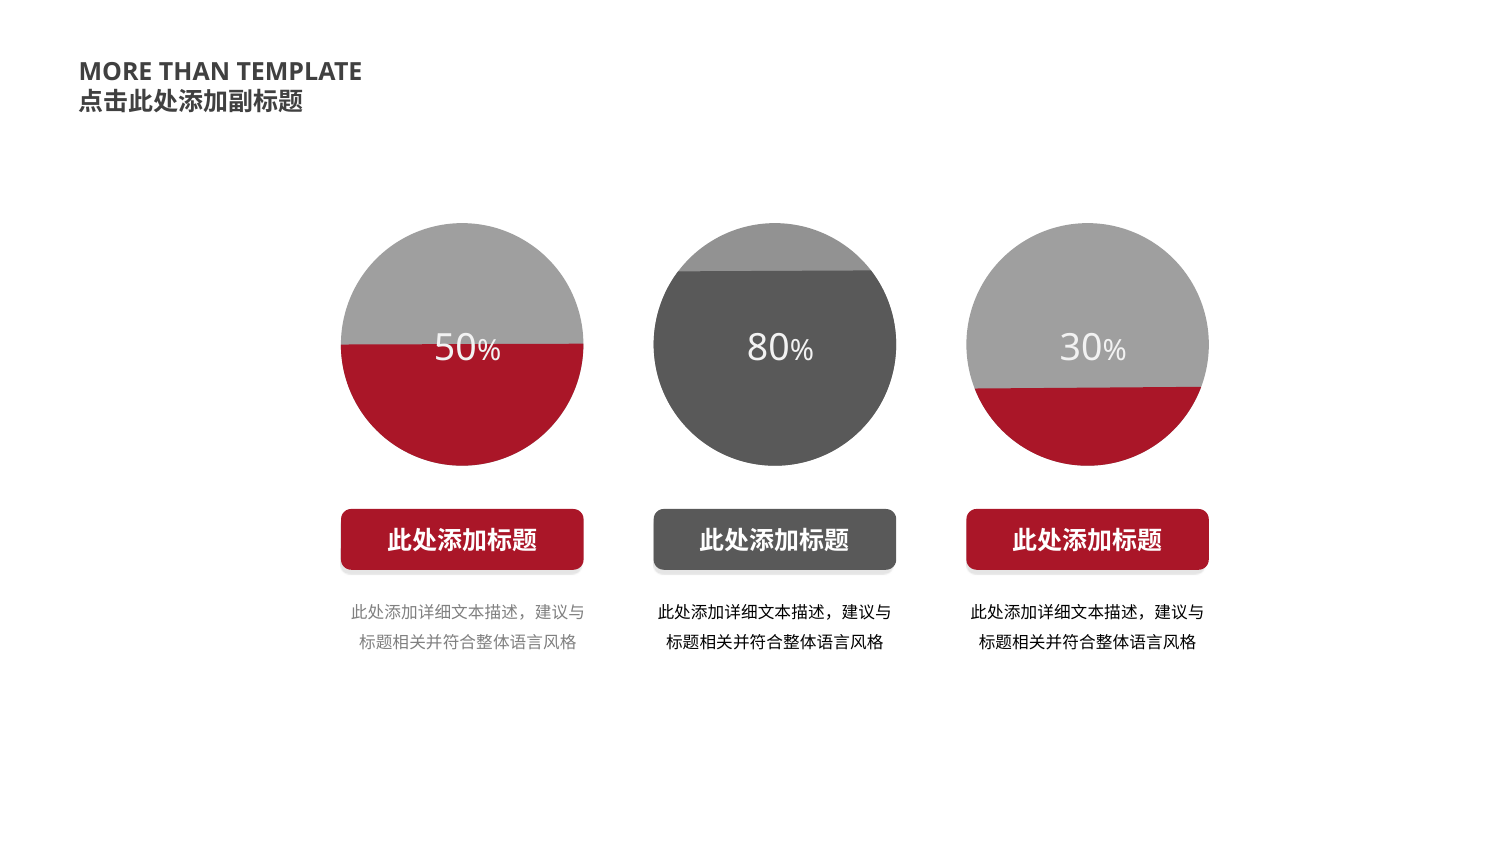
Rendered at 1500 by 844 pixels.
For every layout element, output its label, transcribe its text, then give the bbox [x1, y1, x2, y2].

text_box 此处添加标题 [651, 506, 899, 572]
text_box 此处添加标题 [964, 506, 1211, 572]
text_box 此处添加详细文本描述，建议与标题相关并符合整体语言风格 [956, 586, 1220, 658]
text_box 此处添加详细文本描述，建议与标题相关并符合整体语言风格 [643, 586, 907, 658]
text_box 此处添加标题 [338, 506, 586, 572]
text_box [966, 222, 1210, 466]
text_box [340, 222, 584, 466]
text_box MORE THAN TEMPLATE 点击此处添加副标题 [58, 45, 792, 126]
text_box 此处添加详细文本描述，建议与标题相关并符合整体语言风格 [336, 586, 600, 658]
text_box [653, 222, 897, 466]
